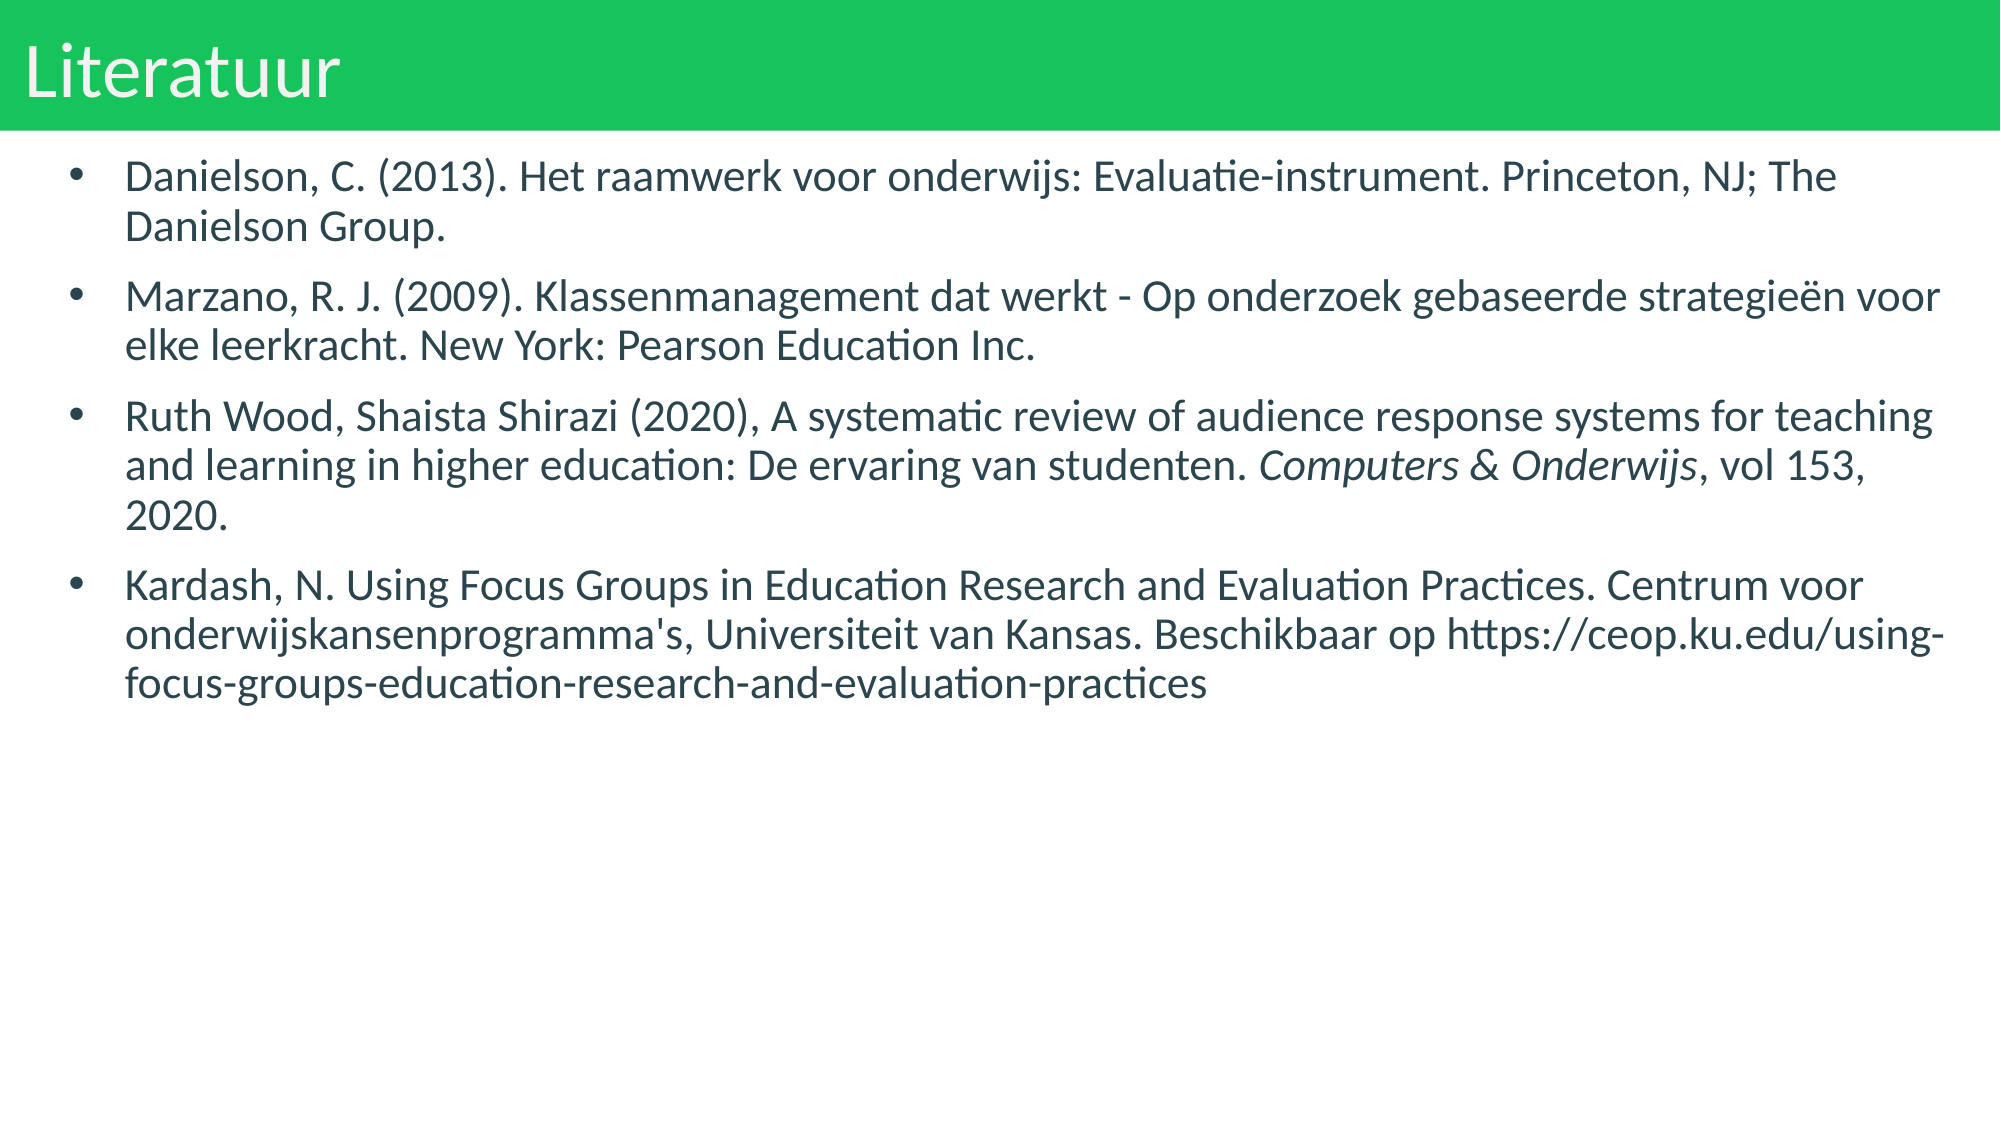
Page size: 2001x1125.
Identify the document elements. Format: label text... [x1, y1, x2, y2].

list Danielson, C. (2013). Het raamwerk voor onderwijs: Evaluatie-instrument. Princeton, NJ; The Danielson Group. Marzano, R. J. (2009). Klassenmanagement dat werkt - Op onderzoek gebaseerde strategieën voor elke leerkracht. New York: Pearson Education Inc. Ruth Wood, Shaista Shirazi (2020), A systematic review of audience response systems for teaching and learning in higher education: De ervaring van studenten. Computers & Onderwijs, vol 153, 2020. Kardash, N. Using Focus Groups in Education Research and Evaluation Practices. Centrum voor onderwijskansenprogramma's, Universiteit van Kansas. Beschikbaar op https://ceop.ku.edu/using-focus-groups-education-research-and-evaluation-practices [16, 144, 1976, 1108]
title Literatuur [16, 13, 1976, 131]
